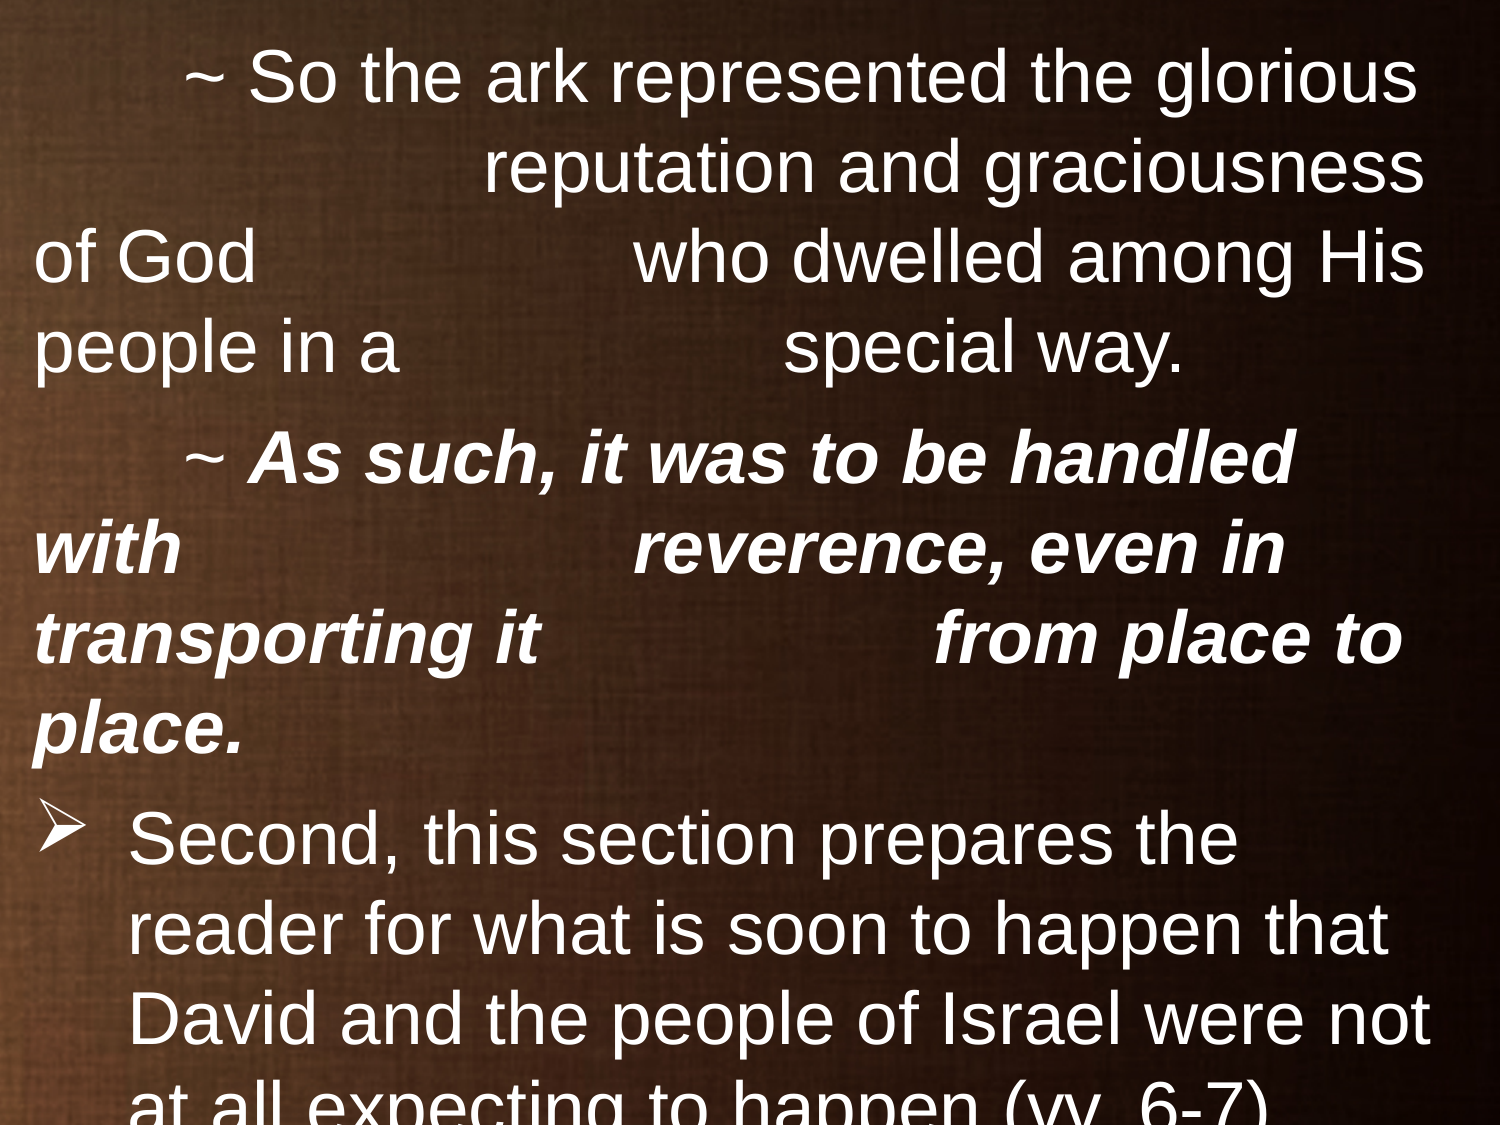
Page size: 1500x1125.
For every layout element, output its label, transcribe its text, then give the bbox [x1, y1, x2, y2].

subtitle ~ So the ark represented the glorious reputation and graciousness of God who dwelled among His people in a special way. ~ As such, it was to be handled with reverence, even in transporting it from place to place. Second, this section prepares the reader for what is soon to happen that David and the people of Israel were not at all expecting to happen (vv. 6-7). [18, 20, 1478, 1110]
picture [0, 0, 1500, 1125]
